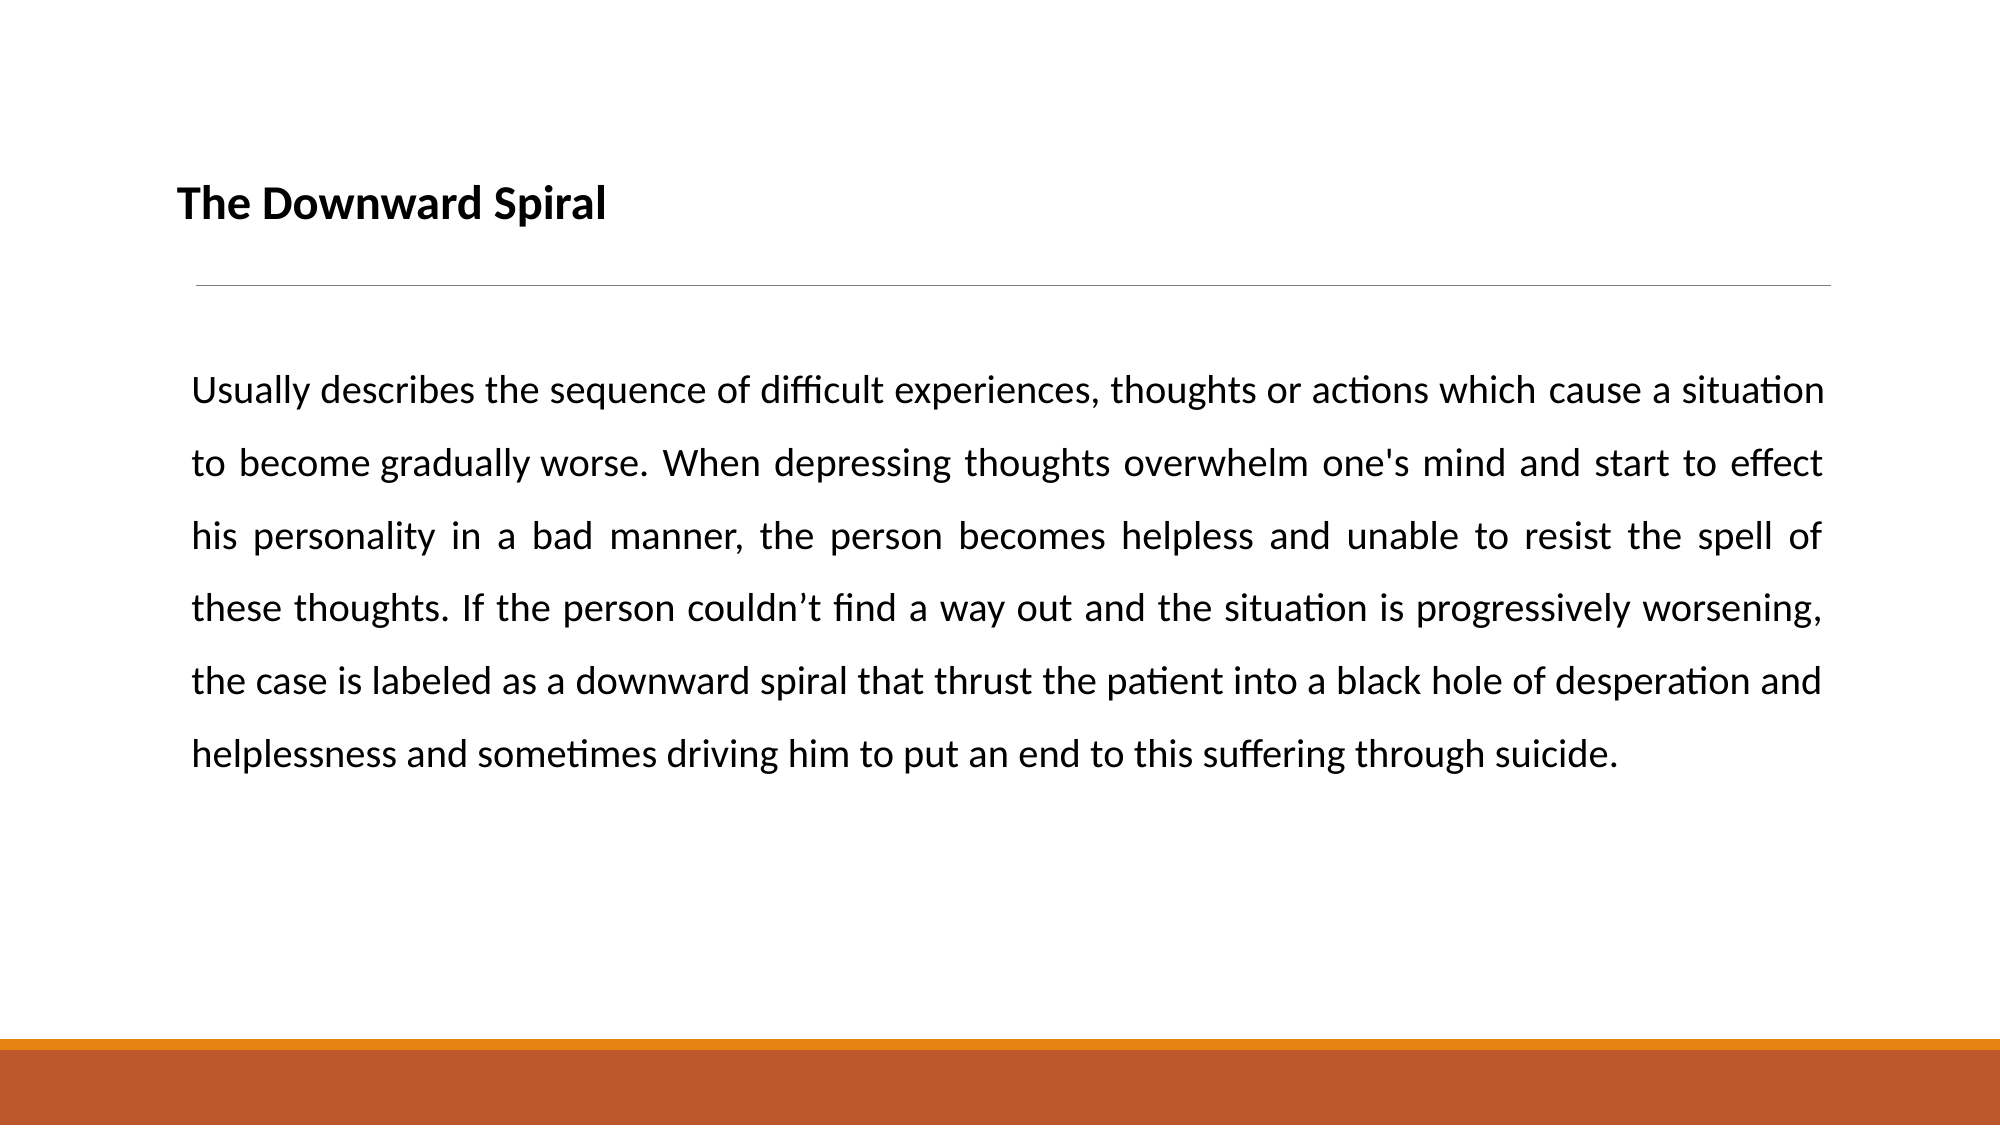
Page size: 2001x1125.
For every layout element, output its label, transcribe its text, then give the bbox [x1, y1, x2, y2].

list The Downward Spiral Usually describes the sequence of difficult experiences, thoughts or actions which cause a situation to become gradually worse. When depressing thoughts overwhelm one's mind and start to effect his personality in a bad manner, the person becomes helpless and unable to resist the spell of these thoughts. If the person couldn’t find a way out and the situation is progressively worsening, the case is labeled as a downward spiral that thrust the patient into a black hole of desperation and helplessness and sometimes driving him to put an end to this suffering through suicide. [176, 170, 1826, 847]
